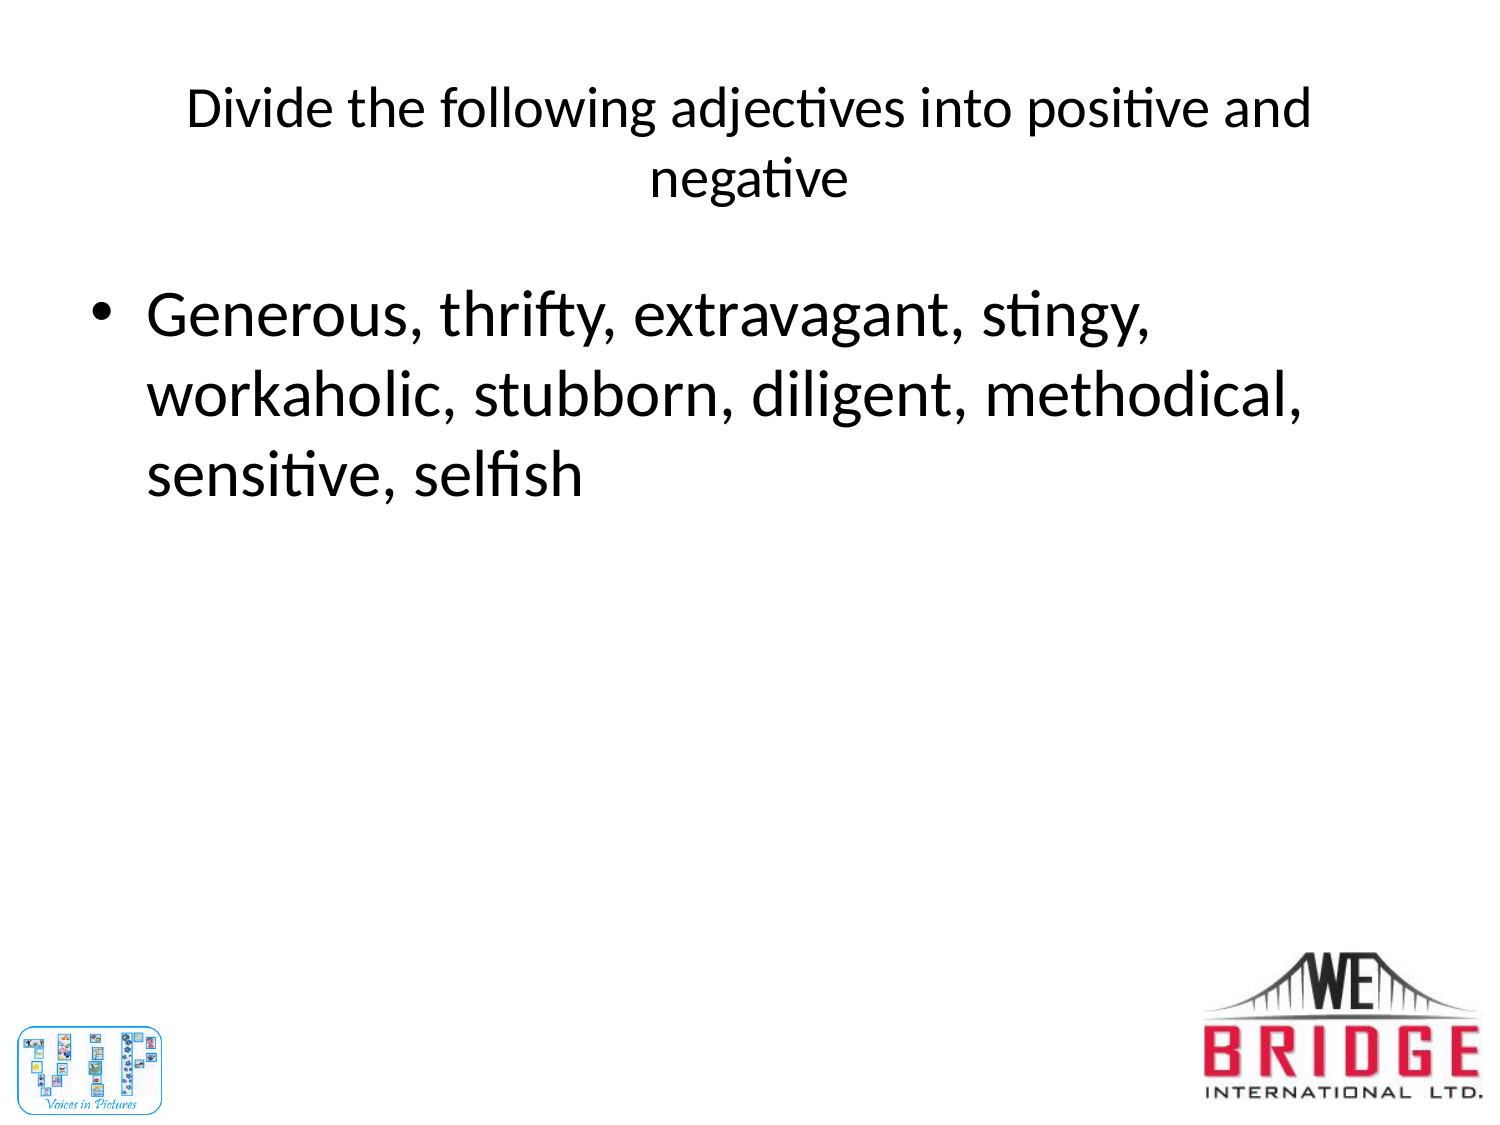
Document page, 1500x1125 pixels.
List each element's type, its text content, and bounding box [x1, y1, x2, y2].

picture [17, 1025, 163, 1115]
list Generous, thrifty, extravagant, stingy, workaholic, stubborn, diligent, methodical, sensitive, selfish [75, 262, 1425, 1005]
picture [1204, 951, 1483, 1101]
title Divide the following adjectives into positive and negative [75, 45, 1425, 233]
